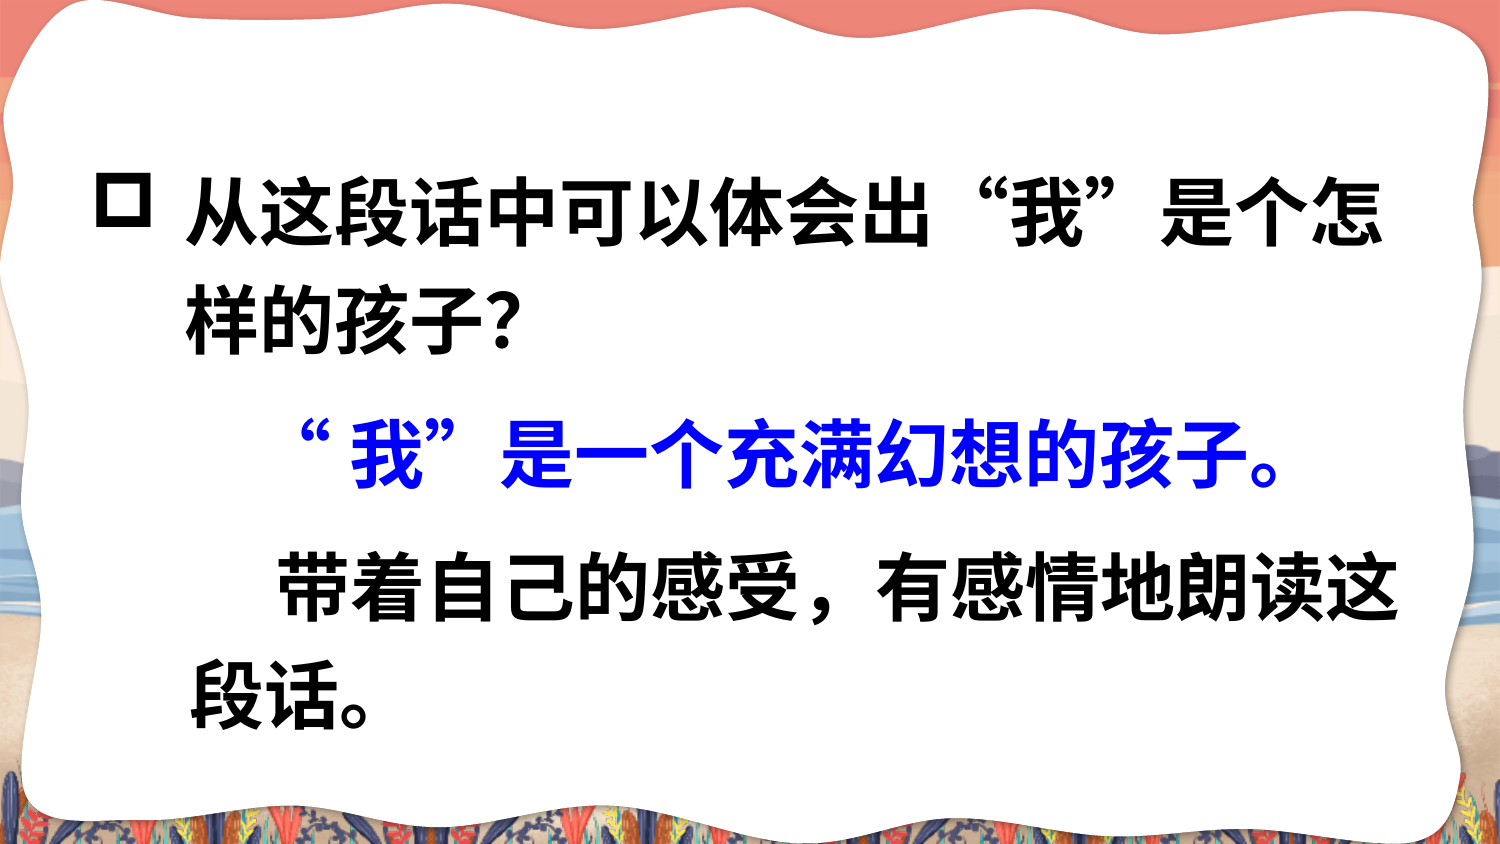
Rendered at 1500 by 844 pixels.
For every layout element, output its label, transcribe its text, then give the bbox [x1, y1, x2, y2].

text_box 带着自己的感受，有感情地朗读这段话。 [174, 515, 1436, 746]
picture [0, 282, 792, 844]
picture [819, 819, 1376, 844]
picture [0, 0, 82, 253]
text_box 从这段话中可以体会出“我”是个怎样的孩子？ [75, 139, 1425, 371]
text_box “我”是一个充满幻想的孩子。 [173, 372, 1409, 505]
picture [109, 0, 1500, 844]
